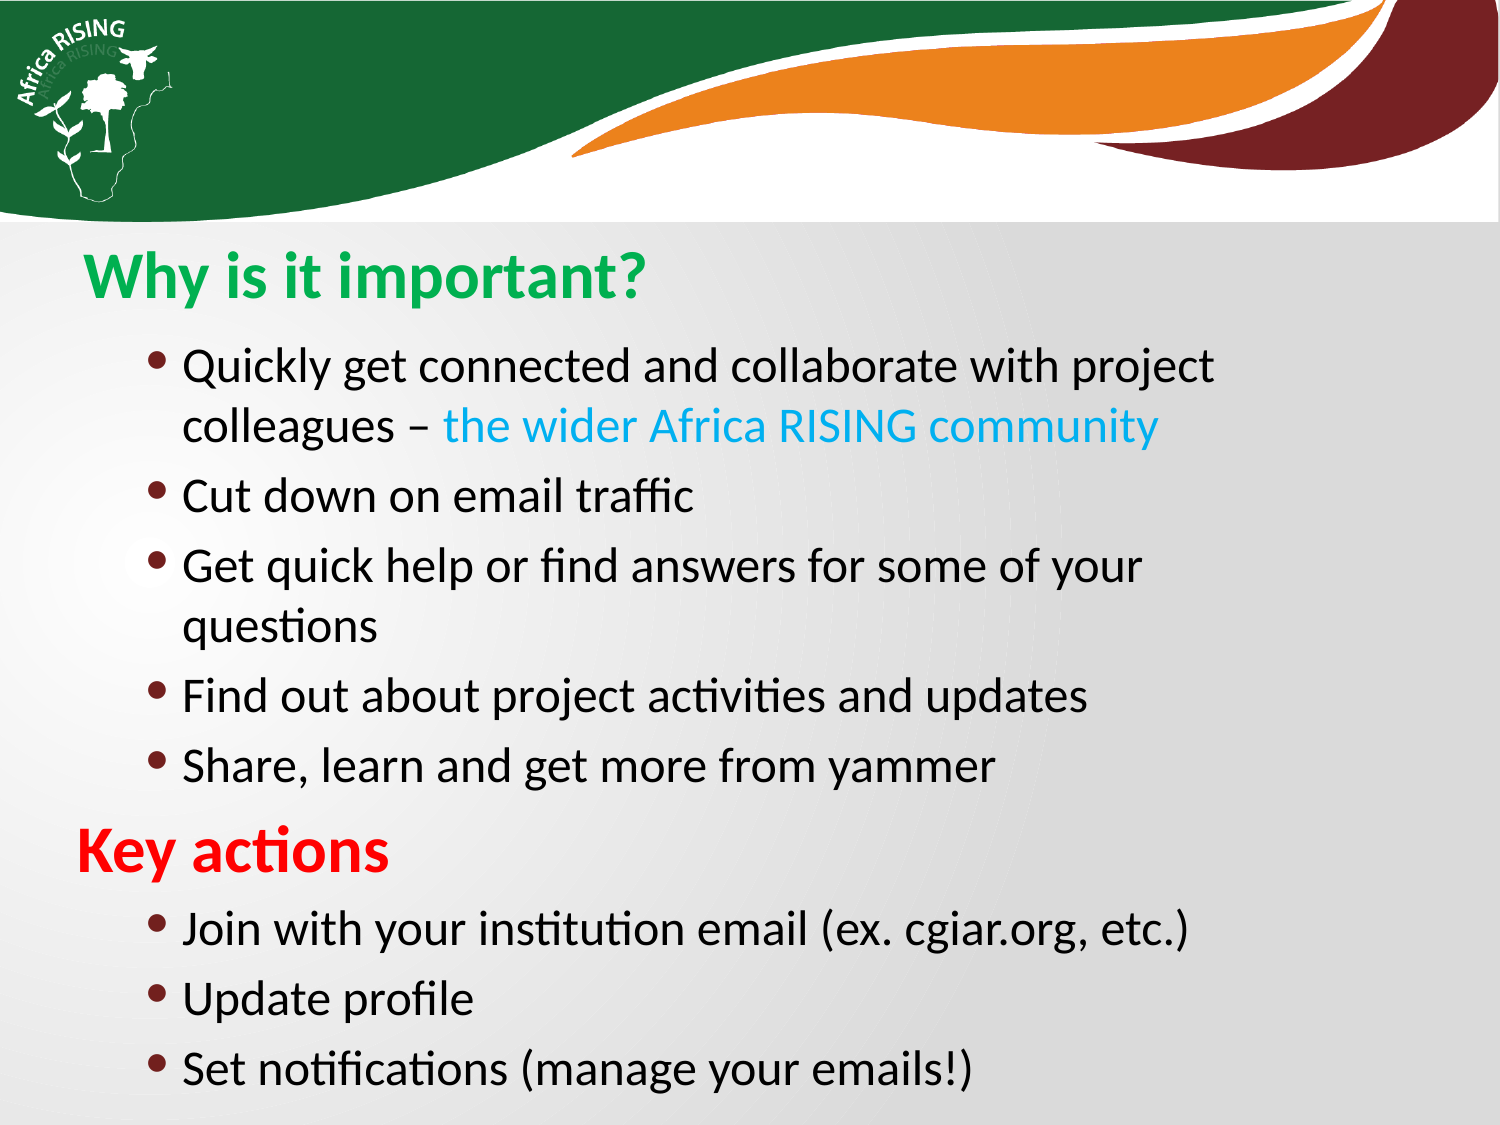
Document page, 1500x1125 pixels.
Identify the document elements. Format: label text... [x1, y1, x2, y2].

picture [0, 0, 1499, 222]
list Why is it important? [50, 224, 1425, 338]
text_box Quickly get connected and collaborate with project colleagues – the wider Africa RISING community Cut down on email traffic Get quick help or find answers for some of your questions Find out about project activities and updates Share, learn and get more from yammer Key actions Join with your institution email (ex. cgiar.org, etc.) Update profile Set notifications (manage your emails!) [62, 324, 1338, 1088]
